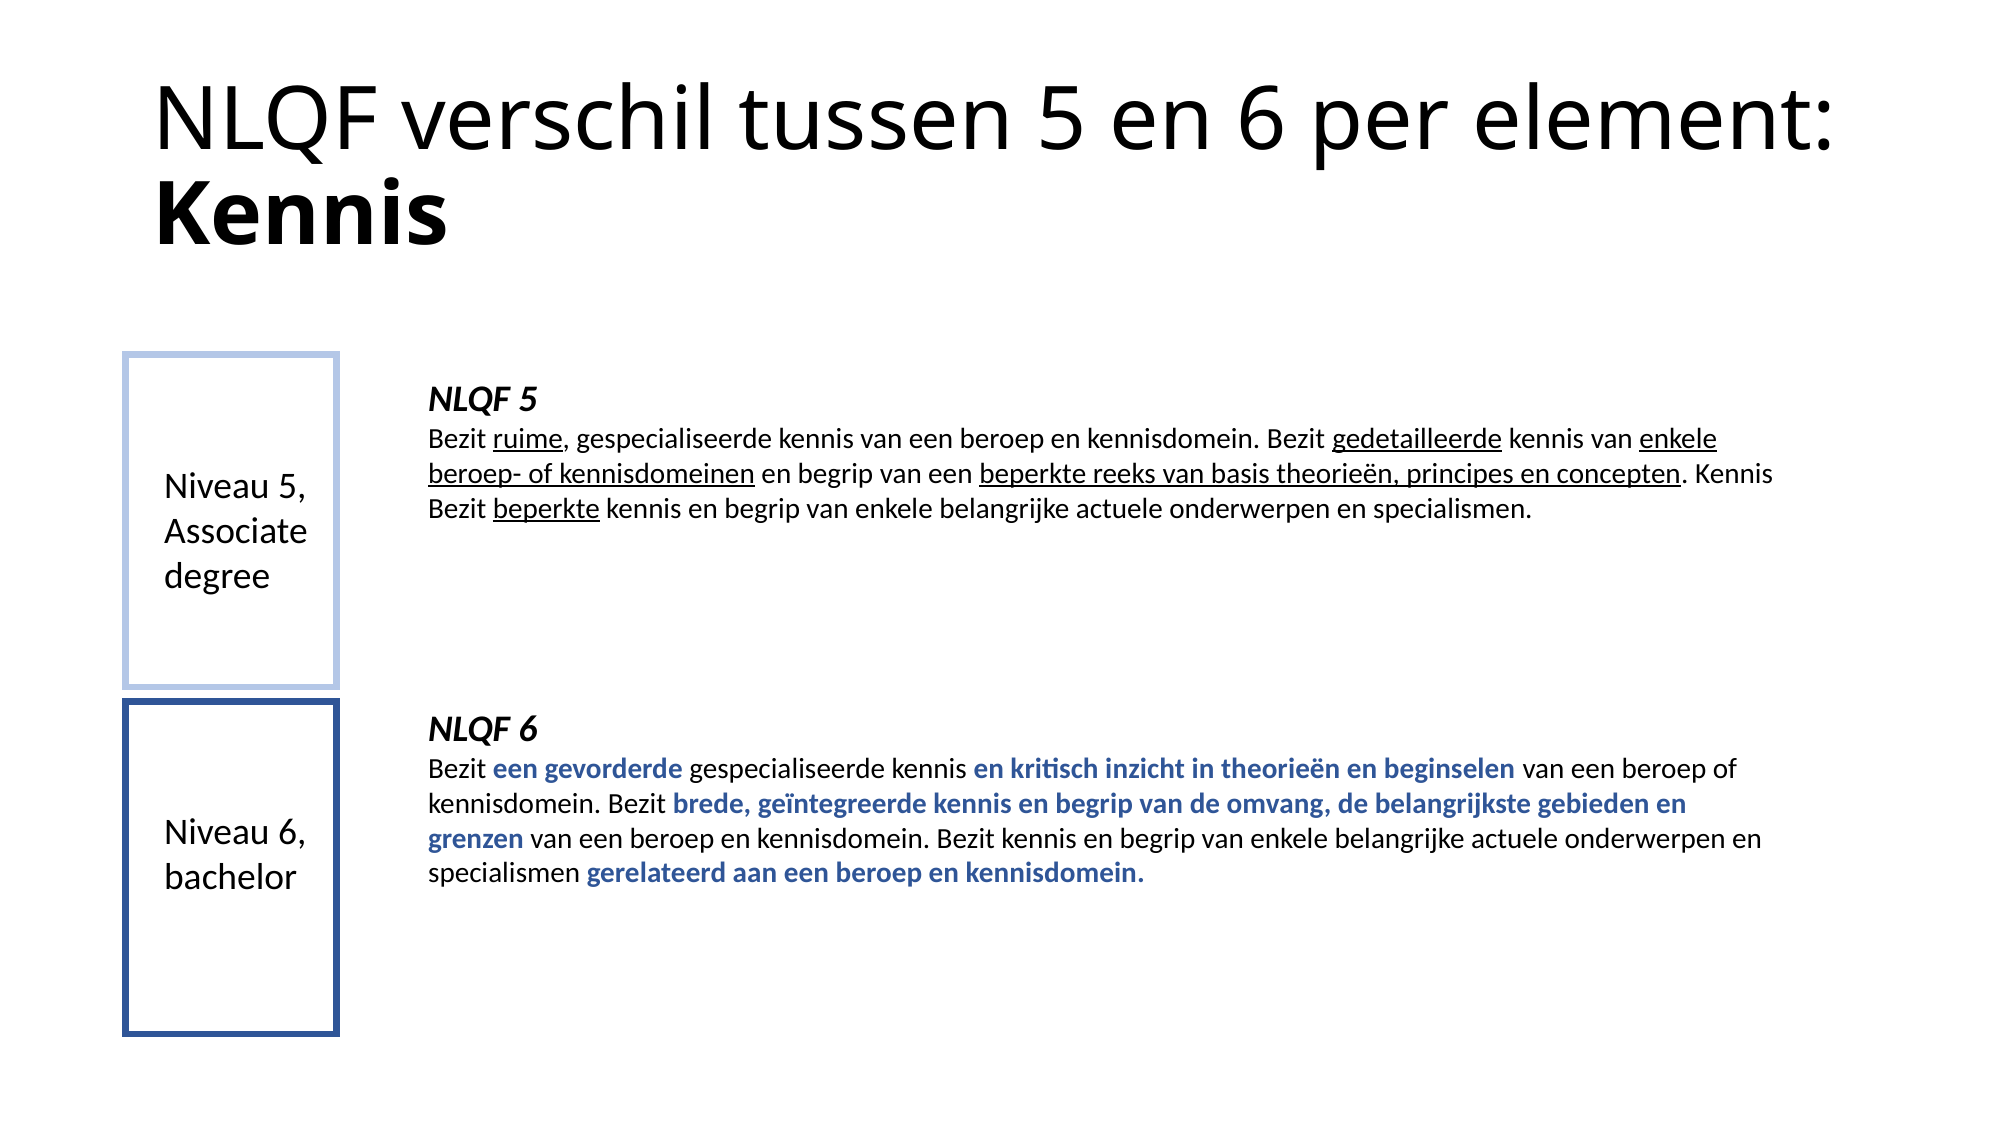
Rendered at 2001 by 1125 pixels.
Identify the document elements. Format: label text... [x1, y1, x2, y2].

text_box [124, 354, 337, 688]
text_box [124, 700, 337, 1035]
text_box Niveau 6, bachelor [149, 799, 337, 905]
title NLQF verschil tussen 5 en 6 per element: Kennis [137, 59, 1863, 278]
text_box Niveau 5, Associate degree [149, 453, 390, 604]
text_box NLQF 5 Bezit ruime, gespecialiseerde kennis van een beroep en kennisdomein. Bezit gedetailleerde kennis van enkele beroep- of kennisdomeinen en begrip van een beperkte reeks van basis theorieën, principes en concepten. Kennis Bezit beperkte kennis en begrip van enkele belangrijke actuele onderwerpen en specialismen. NLQF 6 Bezit een gevorderde gespecialiseerde kennis en kritisch inzicht in theorieën en beginselen van een beroep of kennisdomein. Bezit brede, geïntegreerde kennis en begrip van de omvang, de belangrijkste gebieden en grenzen van een beroep en kennisdomein. Bezit kennis en begrip van enkele belangrijke actuele onderwerpen en specialismen gerelateerd aan een beroep en kennisdomein. [413, 366, 1793, 932]
